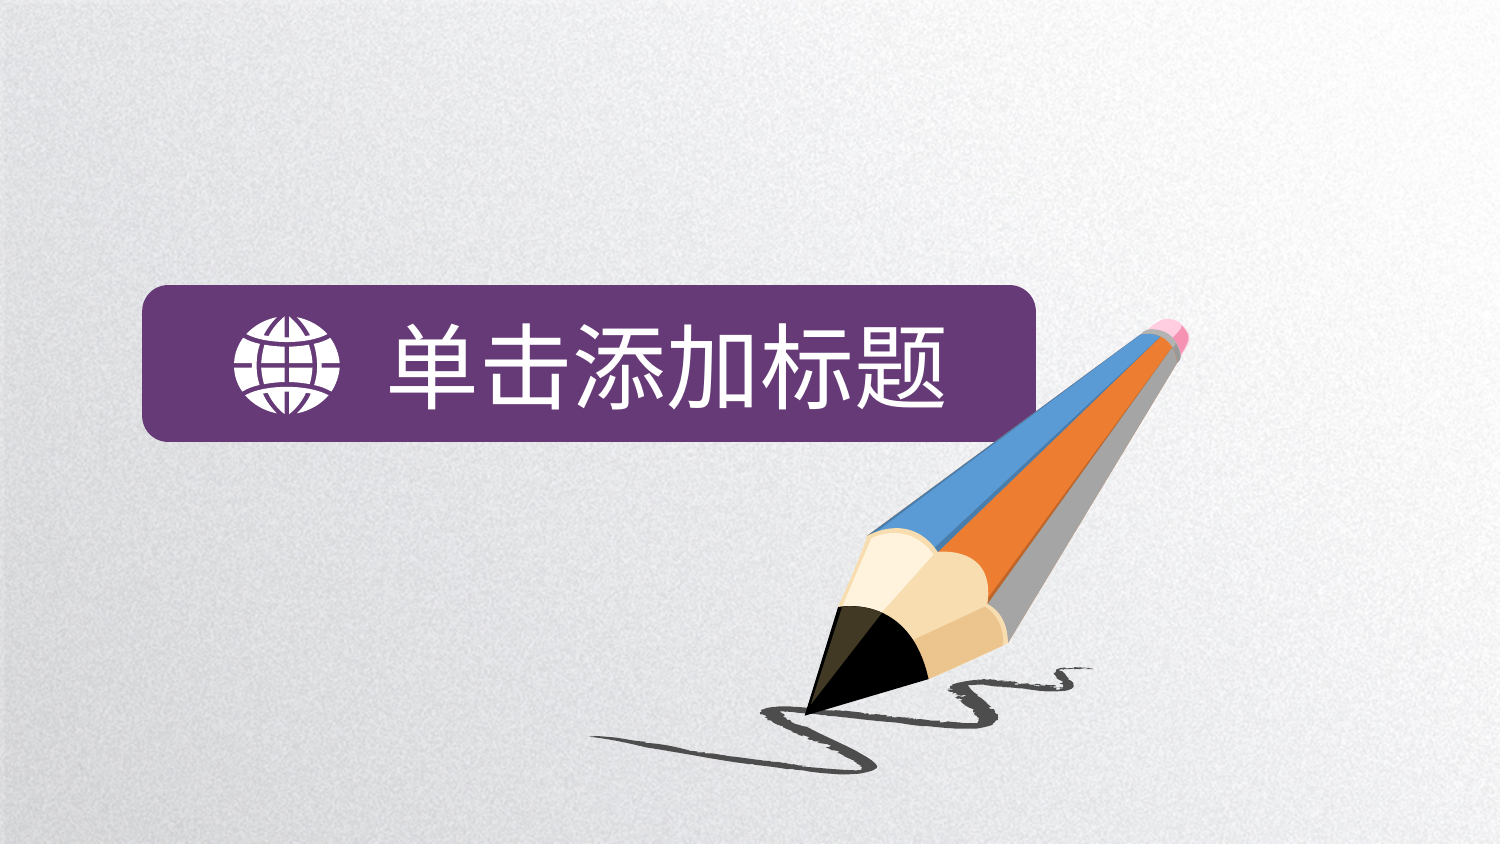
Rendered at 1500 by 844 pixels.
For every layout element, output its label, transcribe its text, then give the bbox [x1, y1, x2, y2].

text_box [589, 706, 878, 775]
text_box [289, 367, 313, 385]
text_box [828, 716, 999, 729]
text_box [141, 283, 1037, 444]
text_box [804, 317, 1193, 716]
text_box [313, 337, 340, 392]
text_box [245, 386, 329, 415]
text_box [261, 344, 285, 364]
text_box [261, 367, 285, 385]
text_box 单击添加标题 [370, 301, 985, 429]
text_box [246, 316, 328, 343]
text_box [289, 344, 313, 364]
picture [0, 0, 1500, 844]
text_box [234, 337, 260, 392]
